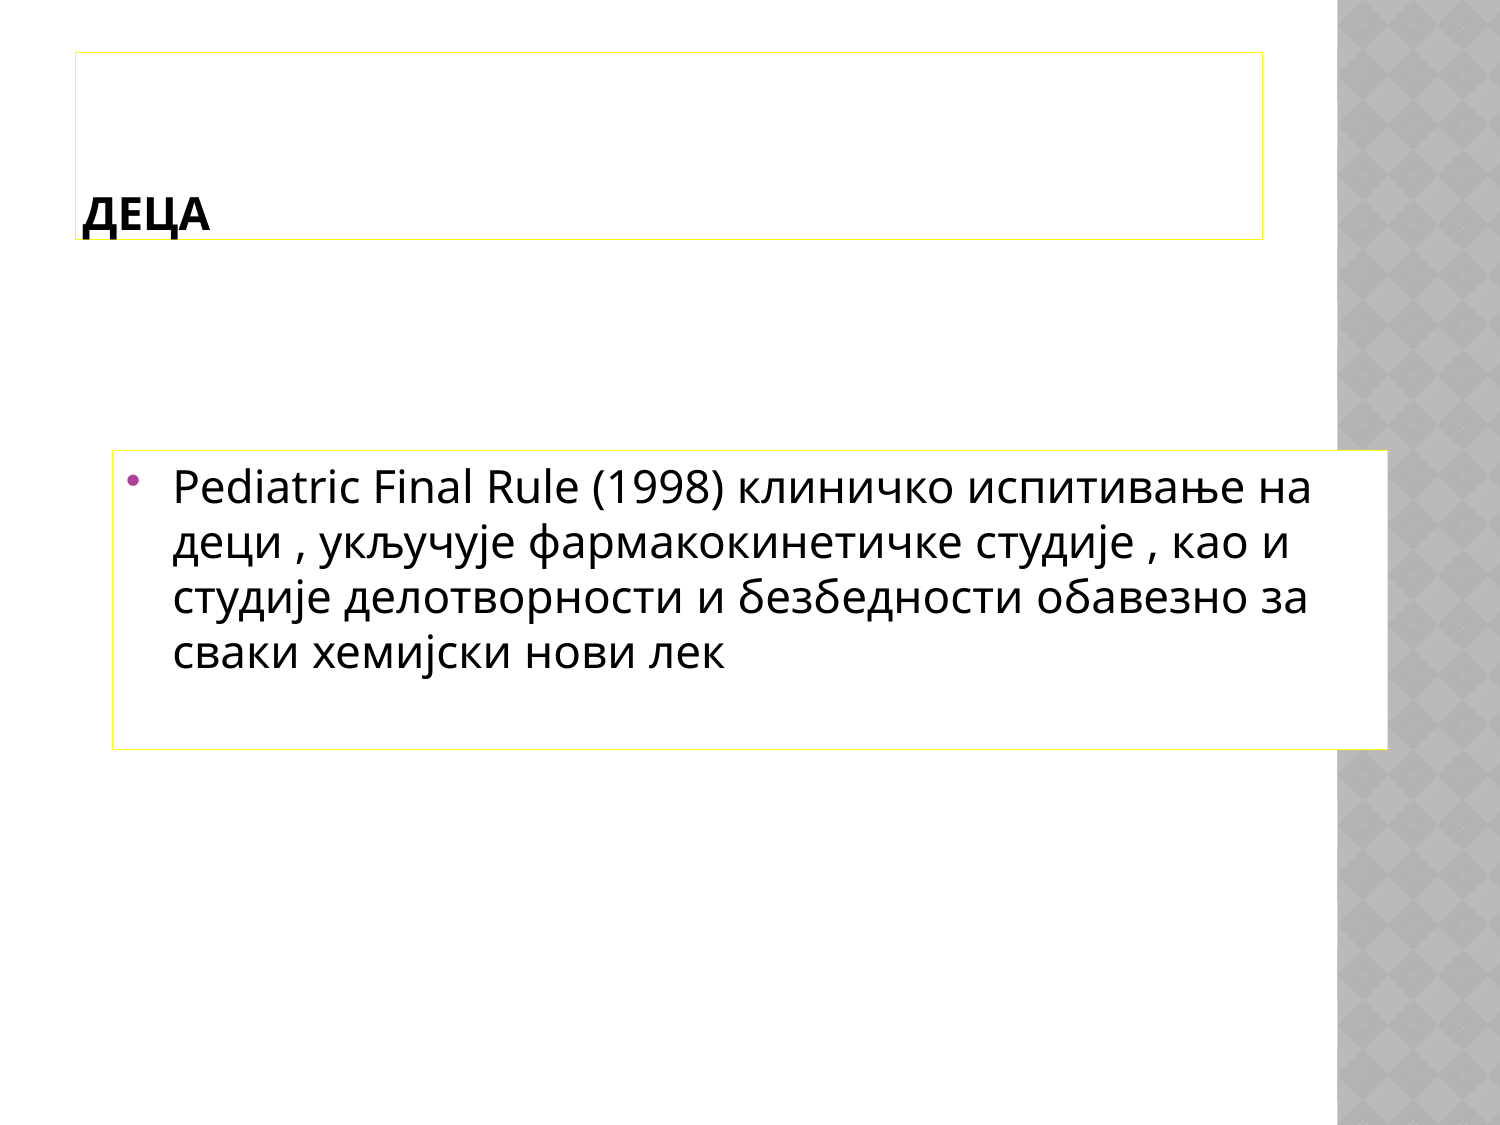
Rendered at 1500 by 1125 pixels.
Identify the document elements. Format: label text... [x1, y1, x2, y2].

title ДЕЦА [75, 52, 1263, 240]
list Pediatric Final Rule (1998) клиничко испитивање на деци , укључује фармакокинетичке студије , као и студије делотворности и безбедности обавезно за сваки хемијски нови лек [112, 450, 1388, 750]
